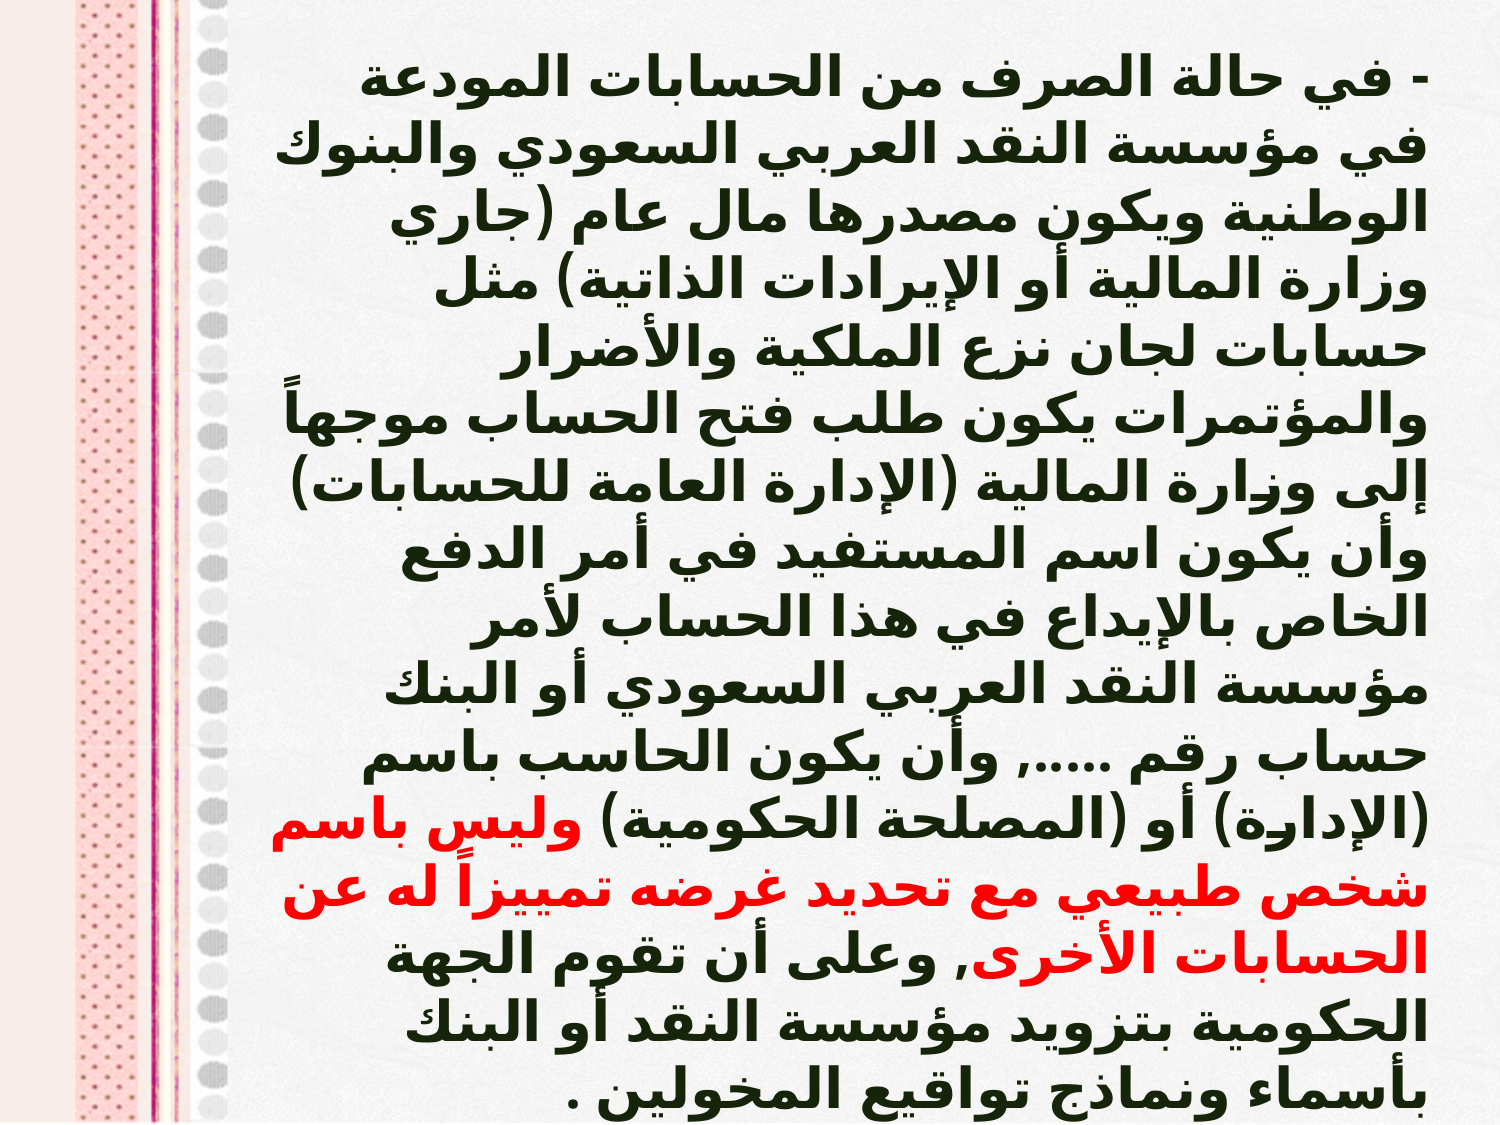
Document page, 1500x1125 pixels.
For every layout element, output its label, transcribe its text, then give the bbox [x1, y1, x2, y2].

text_box - في حالة الصرف من الحسابات المودعة في مؤسسة النقد العربي السعودي والبنوك الوطنية ويكون مصدرها مال عام (جاري وزارة المالية أو الإيرادات الذاتية) مثل حسابات لجان نزع الملكية والأضرار والمؤتمرات يكون طلب فتح الحساب موجهاً إلى وزارة المالية (الإدارة العامة للحسابات) وأن يكون اسم المستفيد في أمر الدفع الخاص بالإيداع في هذا الحساب لأمر مؤسسة النقد العربي السعودي أو البنك حساب رقم ....., وأن يكون الحاسب باسم (الإدارة) أو (المصلحة الحكومية) وليس باسم شخص طبيعي مع تحديد غرضه تمييزاً له عن الحسابات الأخرى, وعلى أن تقوم الجهة الحكومية بتزويد مؤسسة النقد أو البنك بأسماء ونماذج تواقيع المخولين . [238, 90, 1457, 1070]
picture [0, 0, 1500, 1125]
